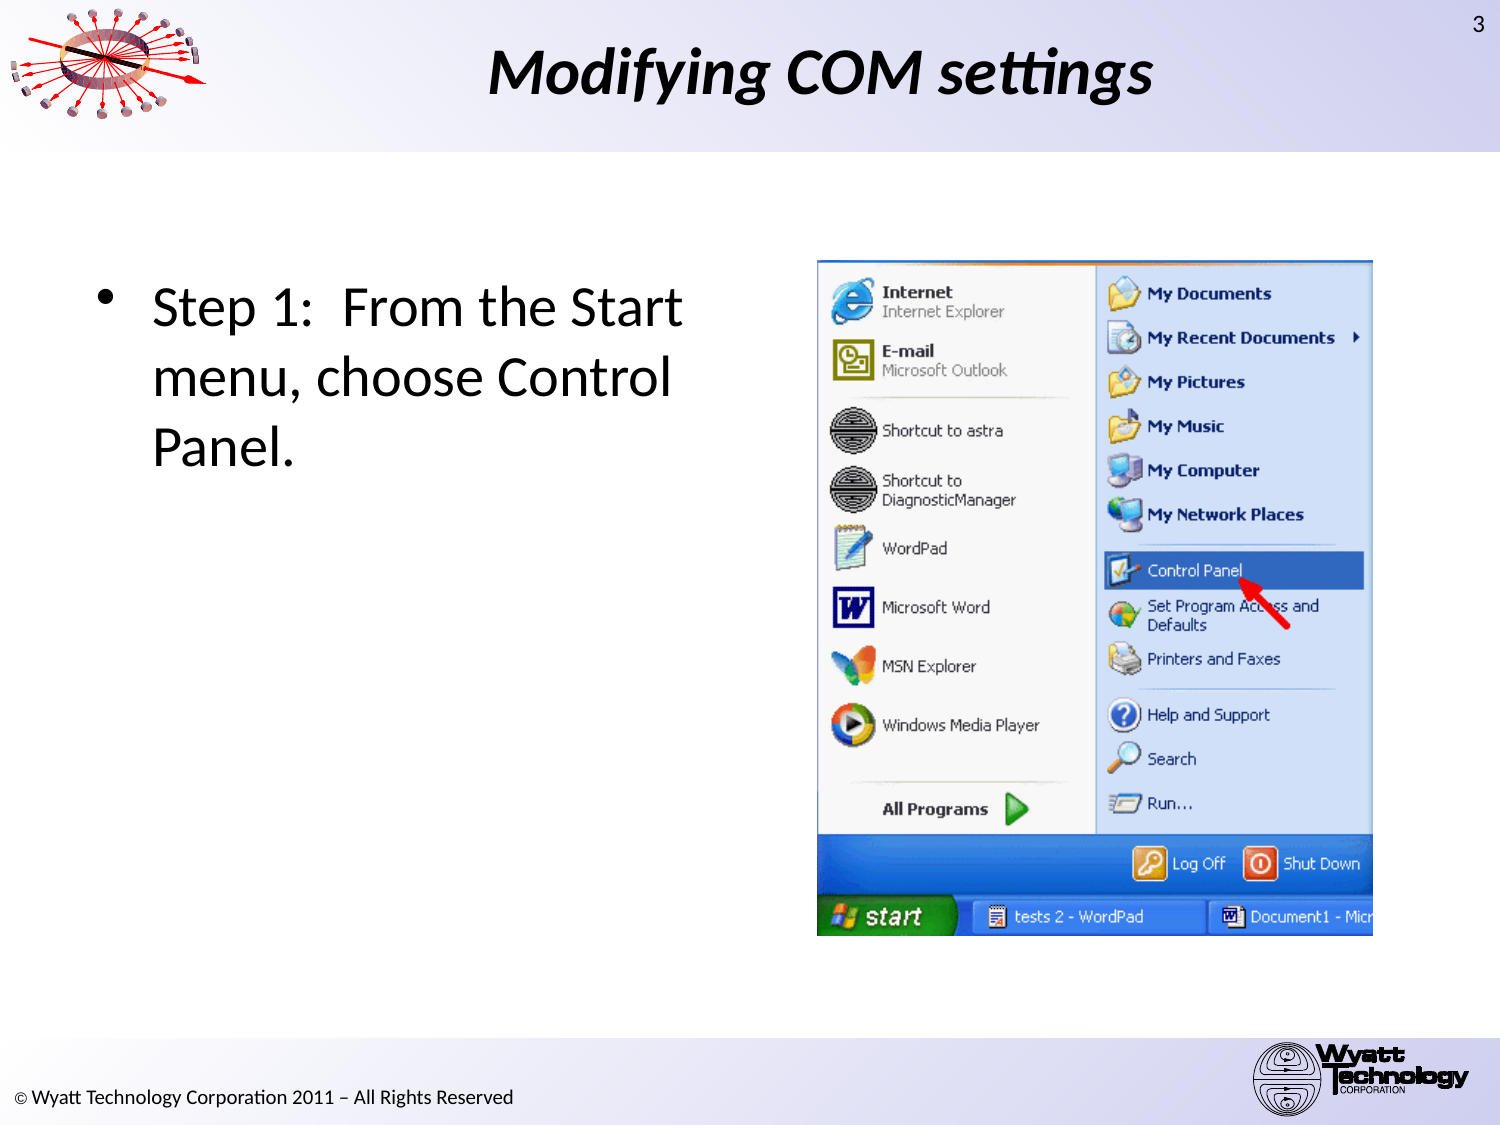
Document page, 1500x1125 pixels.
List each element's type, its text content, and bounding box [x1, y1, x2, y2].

list Step 1: From the Start menu, choose Control Panel. [80, 260, 707, 936]
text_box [817, 260, 1373, 936]
title Modifying COM settings [217, 20, 1424, 115]
